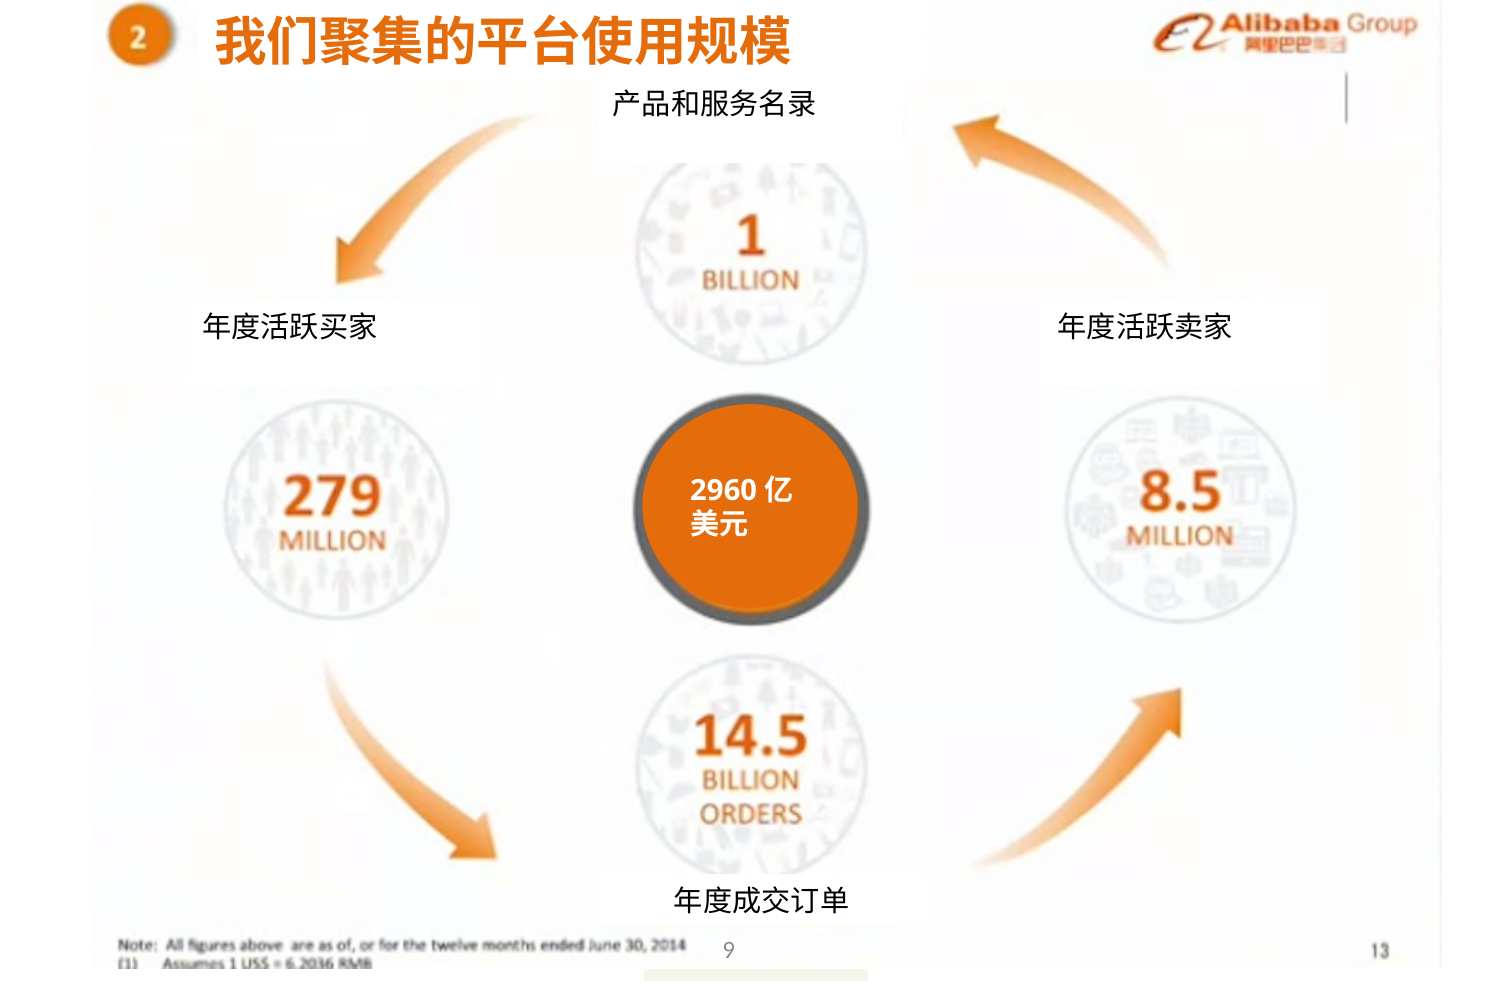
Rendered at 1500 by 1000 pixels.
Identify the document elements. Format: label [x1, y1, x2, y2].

picture [92, 0, 1442, 981]
